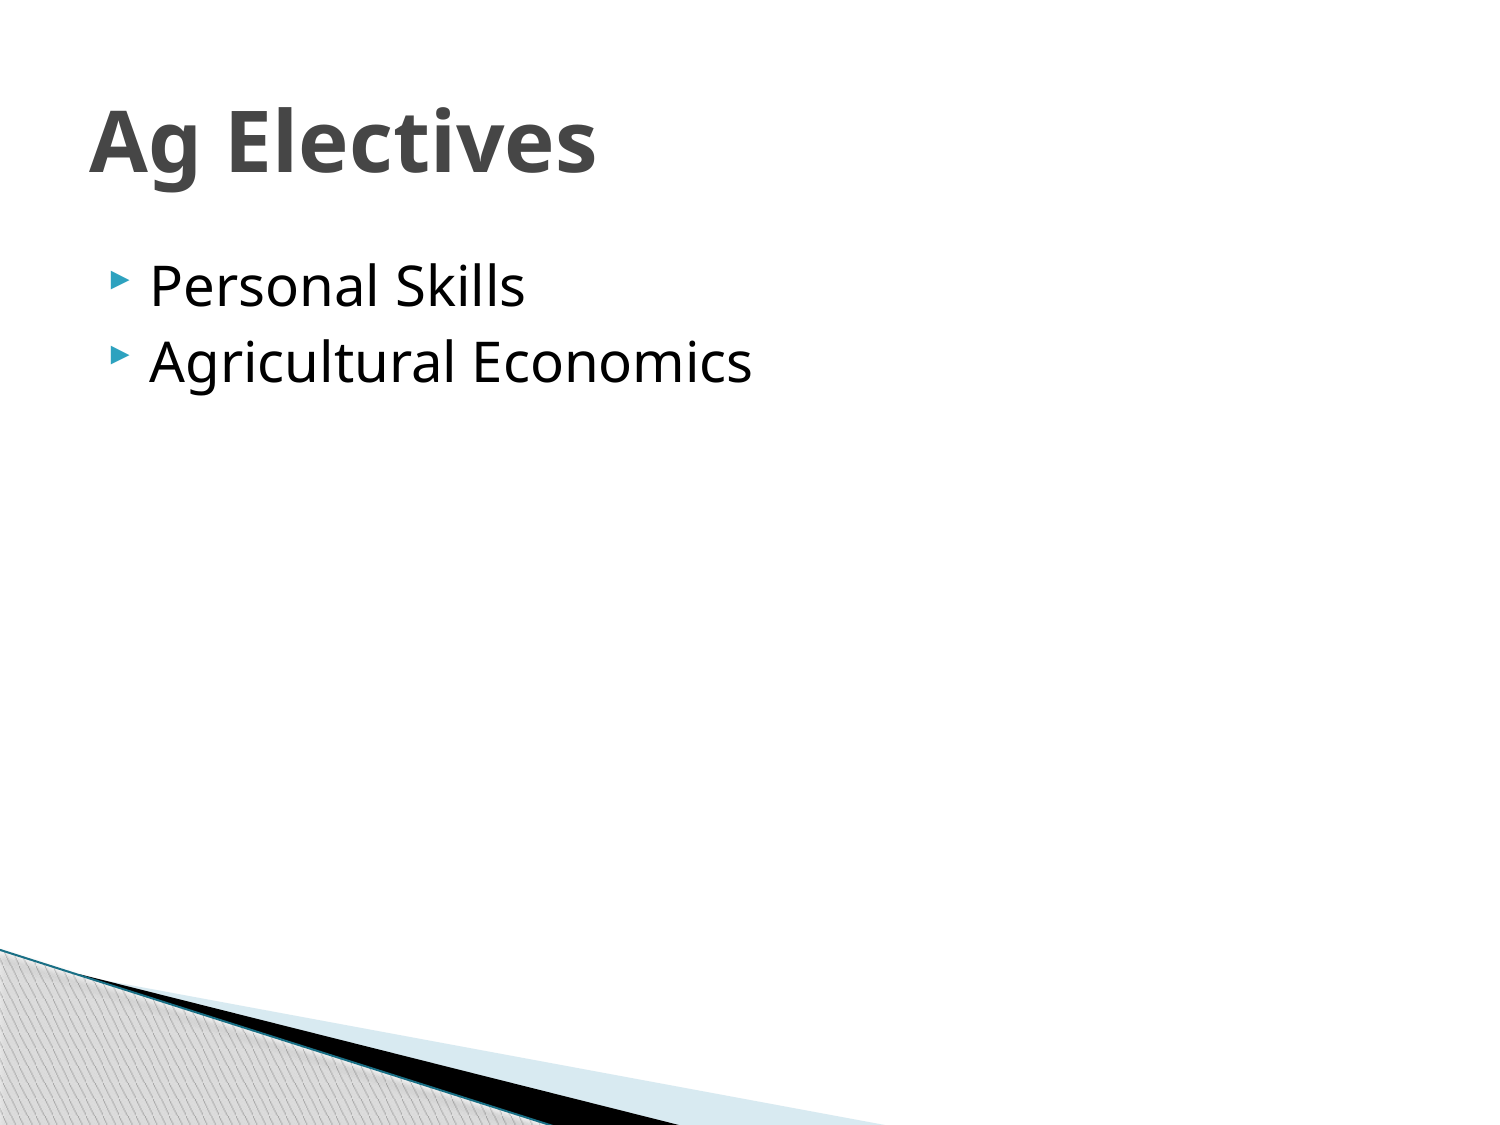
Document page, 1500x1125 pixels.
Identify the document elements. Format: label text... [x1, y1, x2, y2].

list Personal Skills Agricultural Economics [75, 243, 1425, 986]
title Ag Electives [75, 45, 1425, 233]
